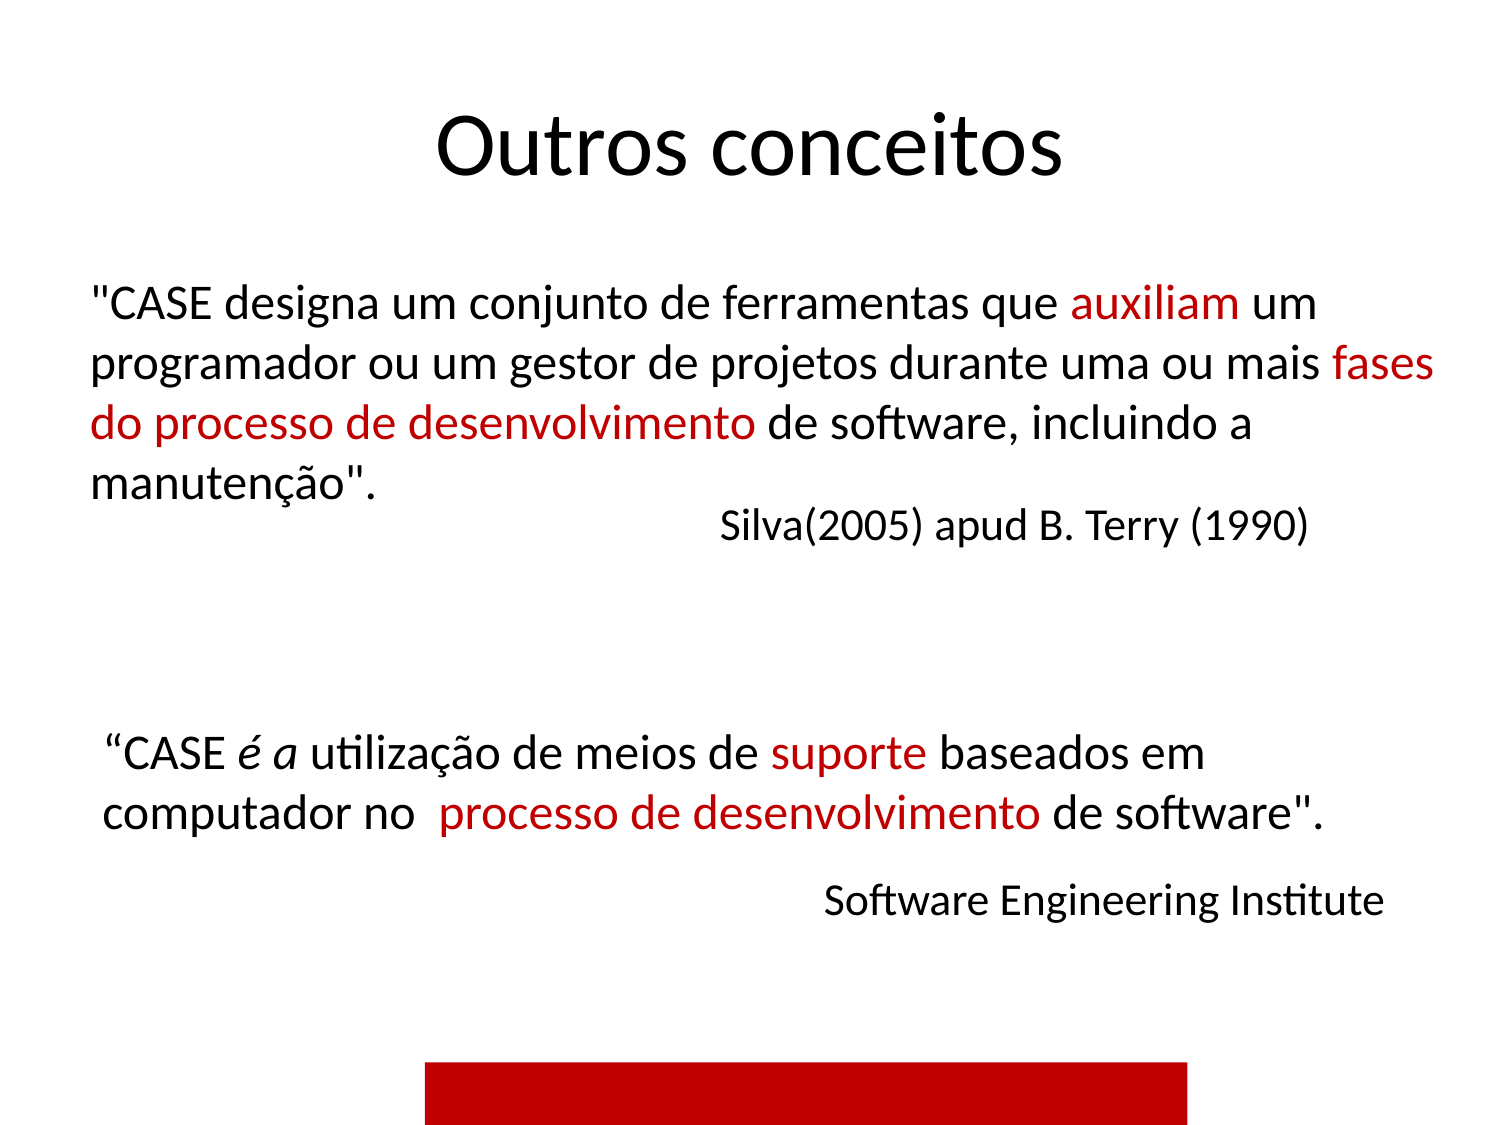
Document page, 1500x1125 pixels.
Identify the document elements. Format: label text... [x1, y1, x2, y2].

text_box "CASE designa um conjunto de ferramentas que auxiliam um programador ou um gestor de projetos durante uma ou mais fases do processo de desenvolvimento de software, incluindo a manutenção". [75, 262, 1475, 518]
text_box Software Engineering Institute [687, 862, 1400, 933]
text_box [423, 1060, 1190, 1125]
text_box “CASE é a utilização de meios de suporte baseados em computador no processo de desenvolvimento de software". [87, 712, 1438, 848]
text_box Silva(2005) apud B. Terry (1990) [612, 487, 1325, 558]
title Outros conceitos [75, 45, 1425, 233]
